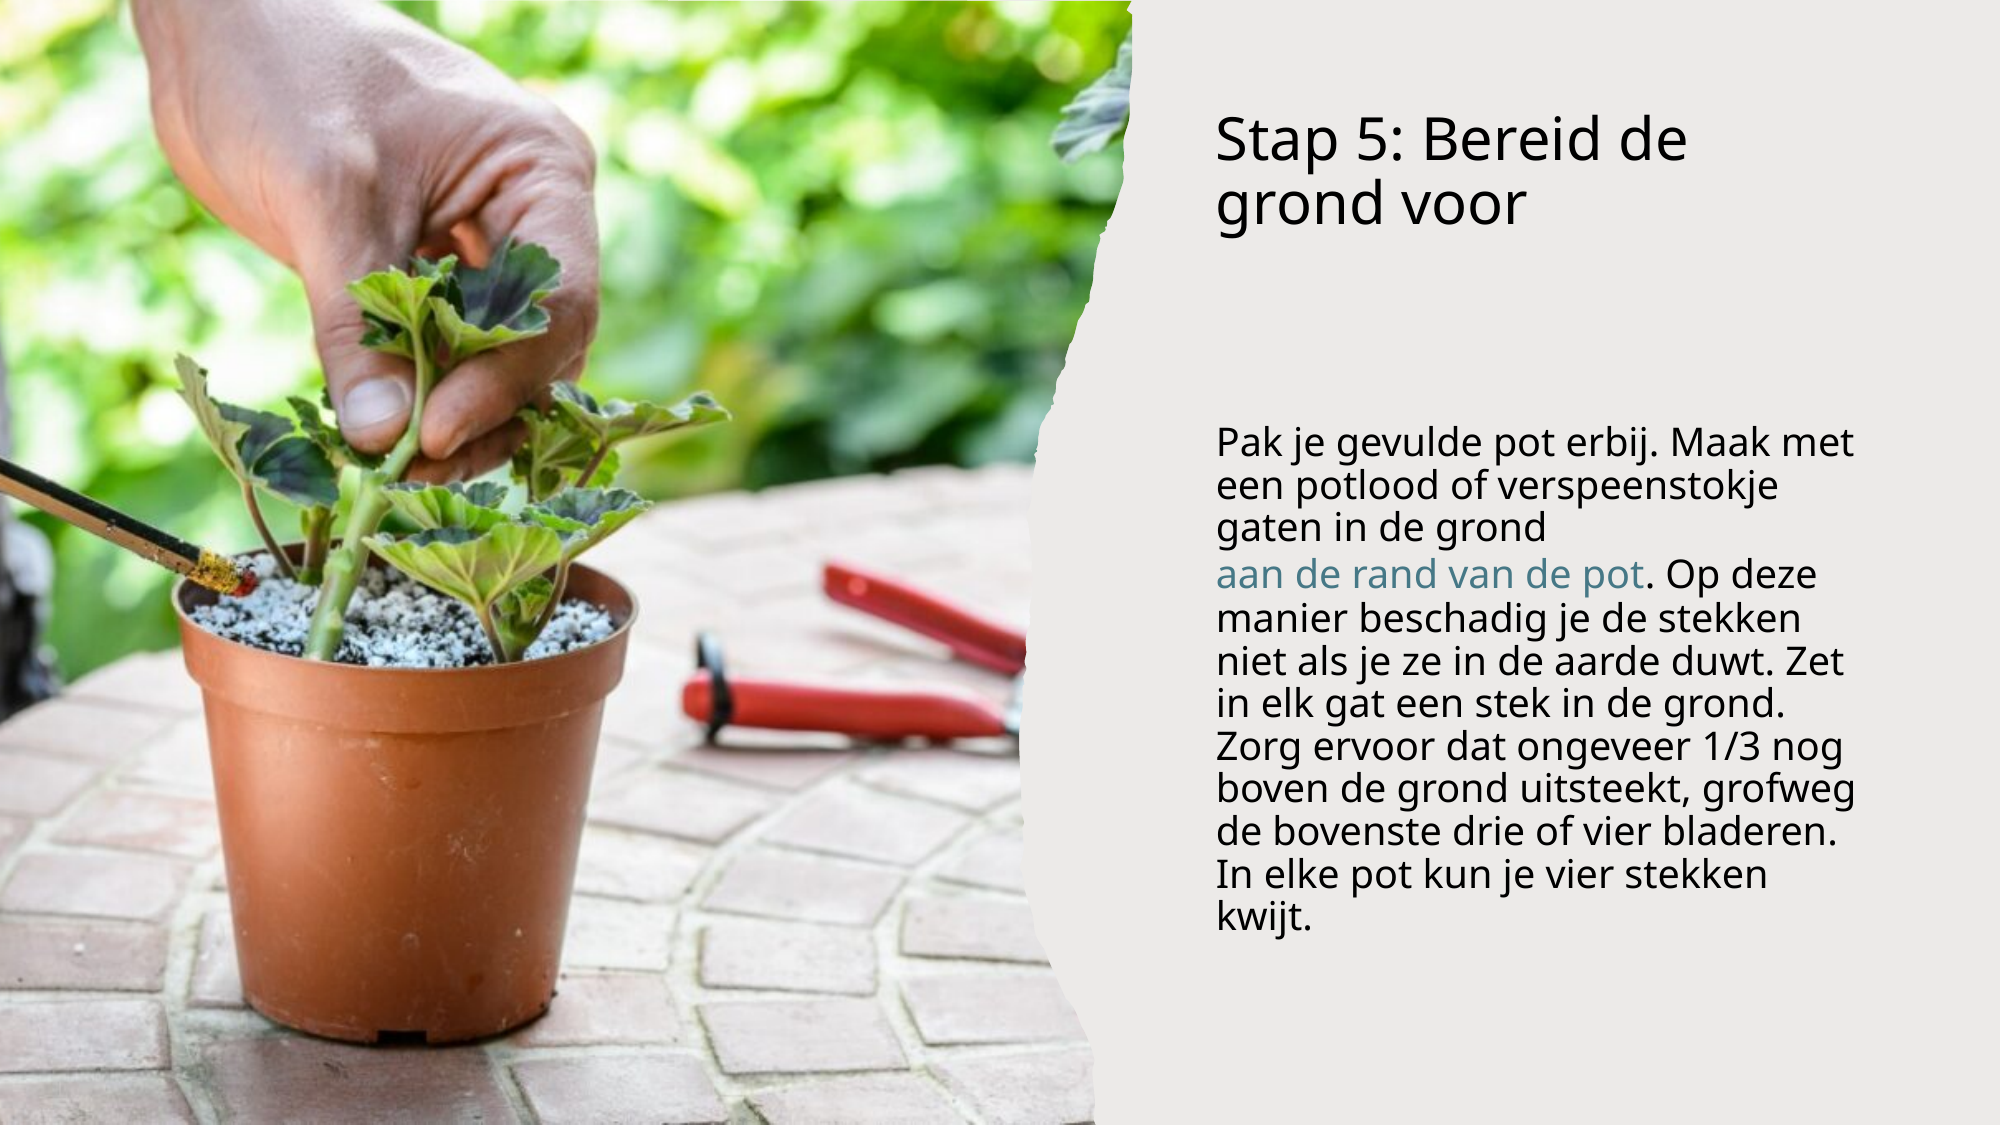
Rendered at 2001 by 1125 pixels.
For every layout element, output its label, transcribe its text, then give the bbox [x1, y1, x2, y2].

text_box [1133, 0, 2000, 1125]
picture [0, 0, 1133, 1125]
title Stap 5: Bereid de grond voor [1200, 99, 1880, 319]
list Pak je gevulde pot erbij. Maak met een potlood of verspeenstokje gaten in de grond aan de rand van de pot. Op deze manier beschadig je de stekken niet als je ze in de aarde duwt. Zet in elk gat een stek in de grond. Zorg ervoor dat ongeveer 1/3 nog boven de grond uitsteekt, grofweg de bovenste drie of vier bladeren. In elke pot kun je vier stekken kwijt. [1200, 359, 1880, 1002]
